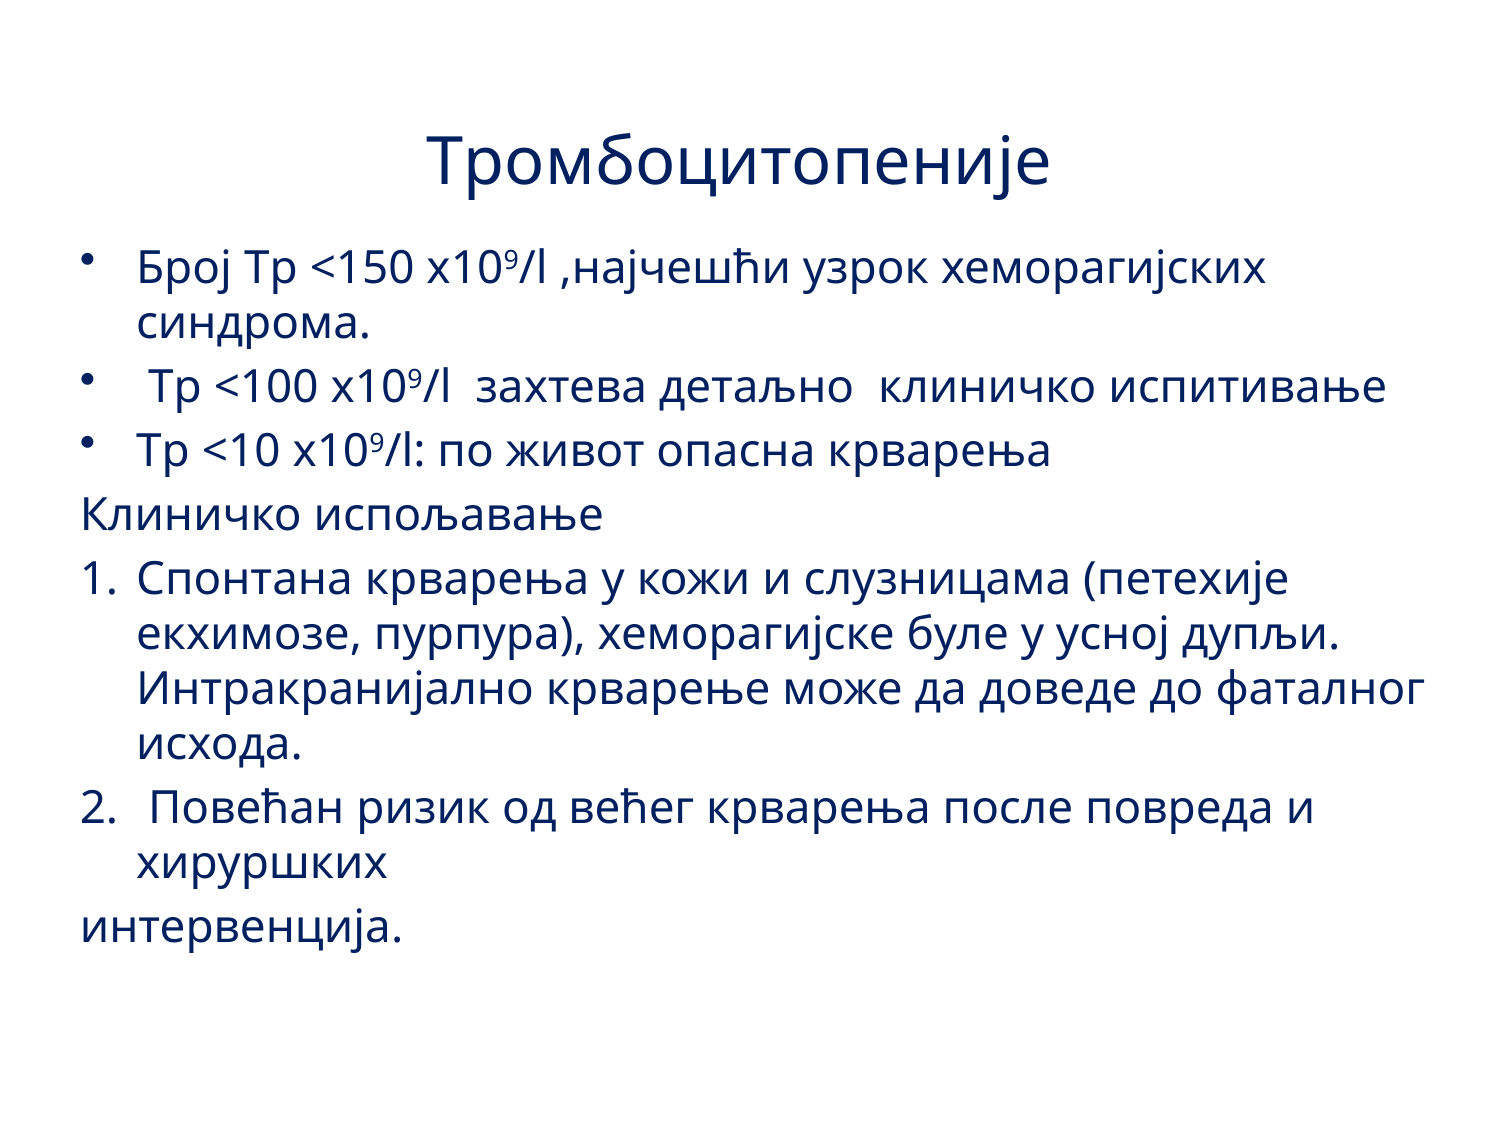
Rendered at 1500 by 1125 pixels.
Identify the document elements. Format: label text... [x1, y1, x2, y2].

text_box [93, 878, 124, 940]
list Број Тр <150 x109/l ,најчешћи узрок хеморагијских синдрома. Тр <100 x109/l захтева детаљно клиничко испитивање Тр <10 x109/l: по живот опасна крварења Клиничко испољавање Спонтана крварења у кожи и слузницама (петехије екхимозе, пурпура), хеморагијске буле у усној дупљи. Интракранијално крварење може да доведе до фаталног исхода. Повећан ризик од већег крварења после повреда и хируршких интервенција. [64, 229, 1500, 1074]
title Тромбоцитопеније [64, 83, 1415, 213]
